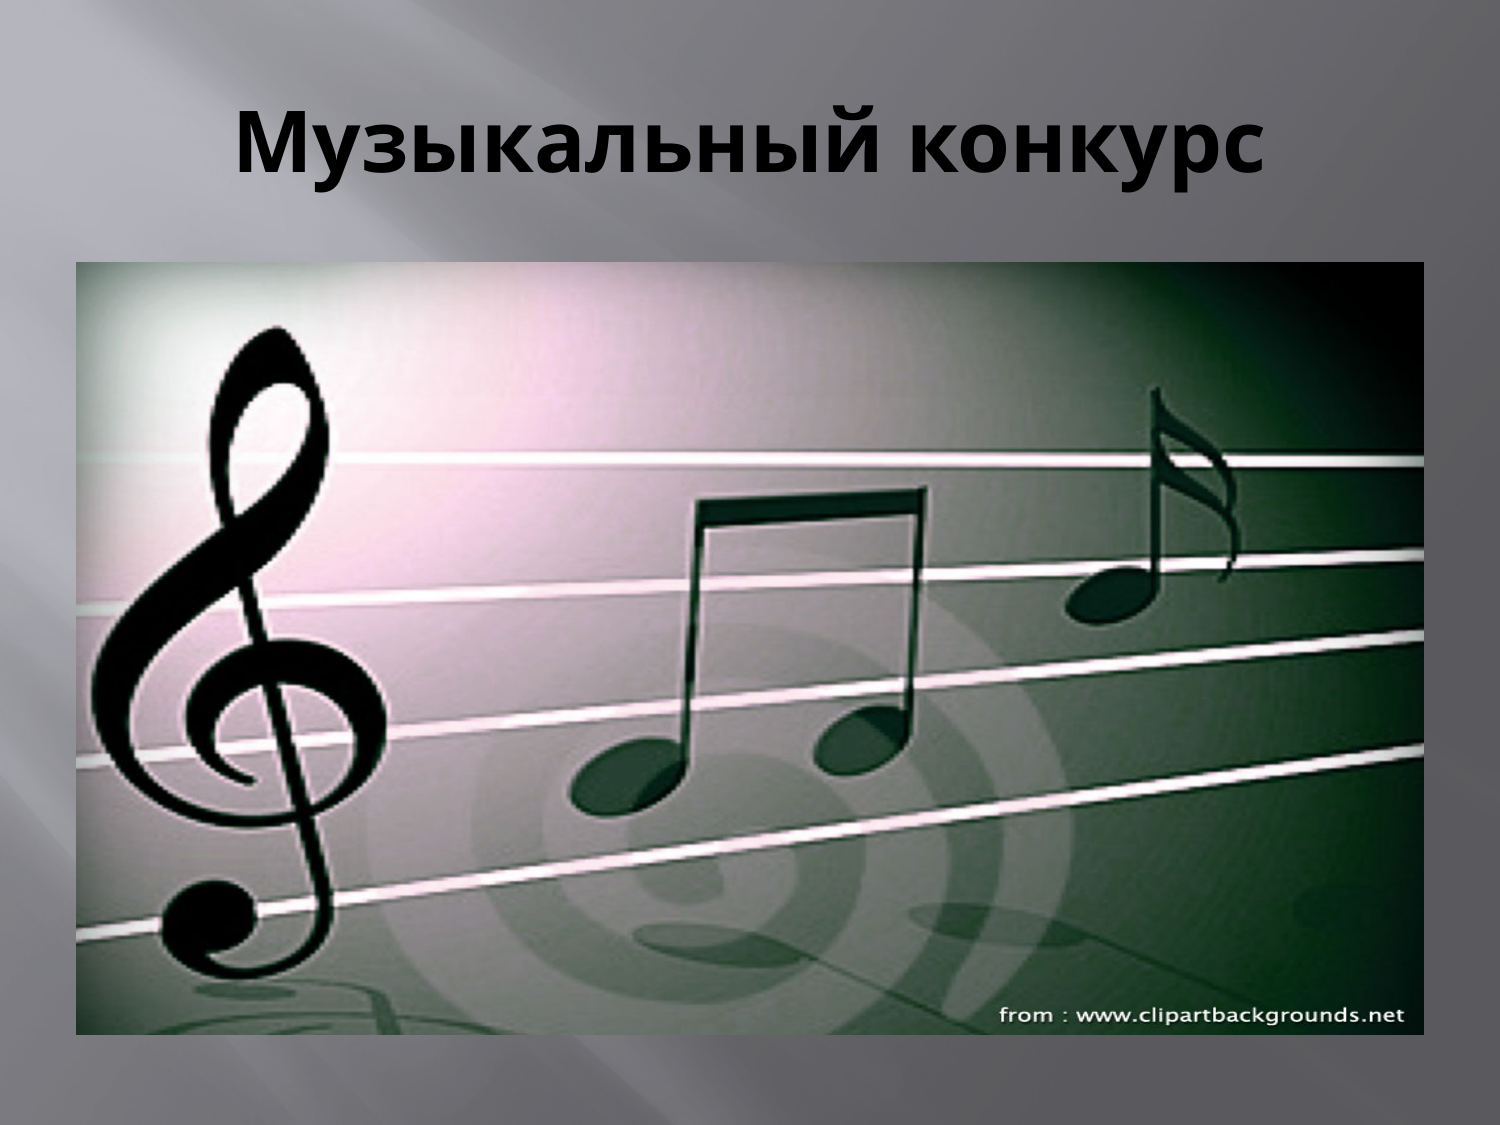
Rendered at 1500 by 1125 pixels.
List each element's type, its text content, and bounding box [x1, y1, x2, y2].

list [76, 262, 1424, 1036]
title Музыкальный конкурс [75, 45, 1425, 233]
